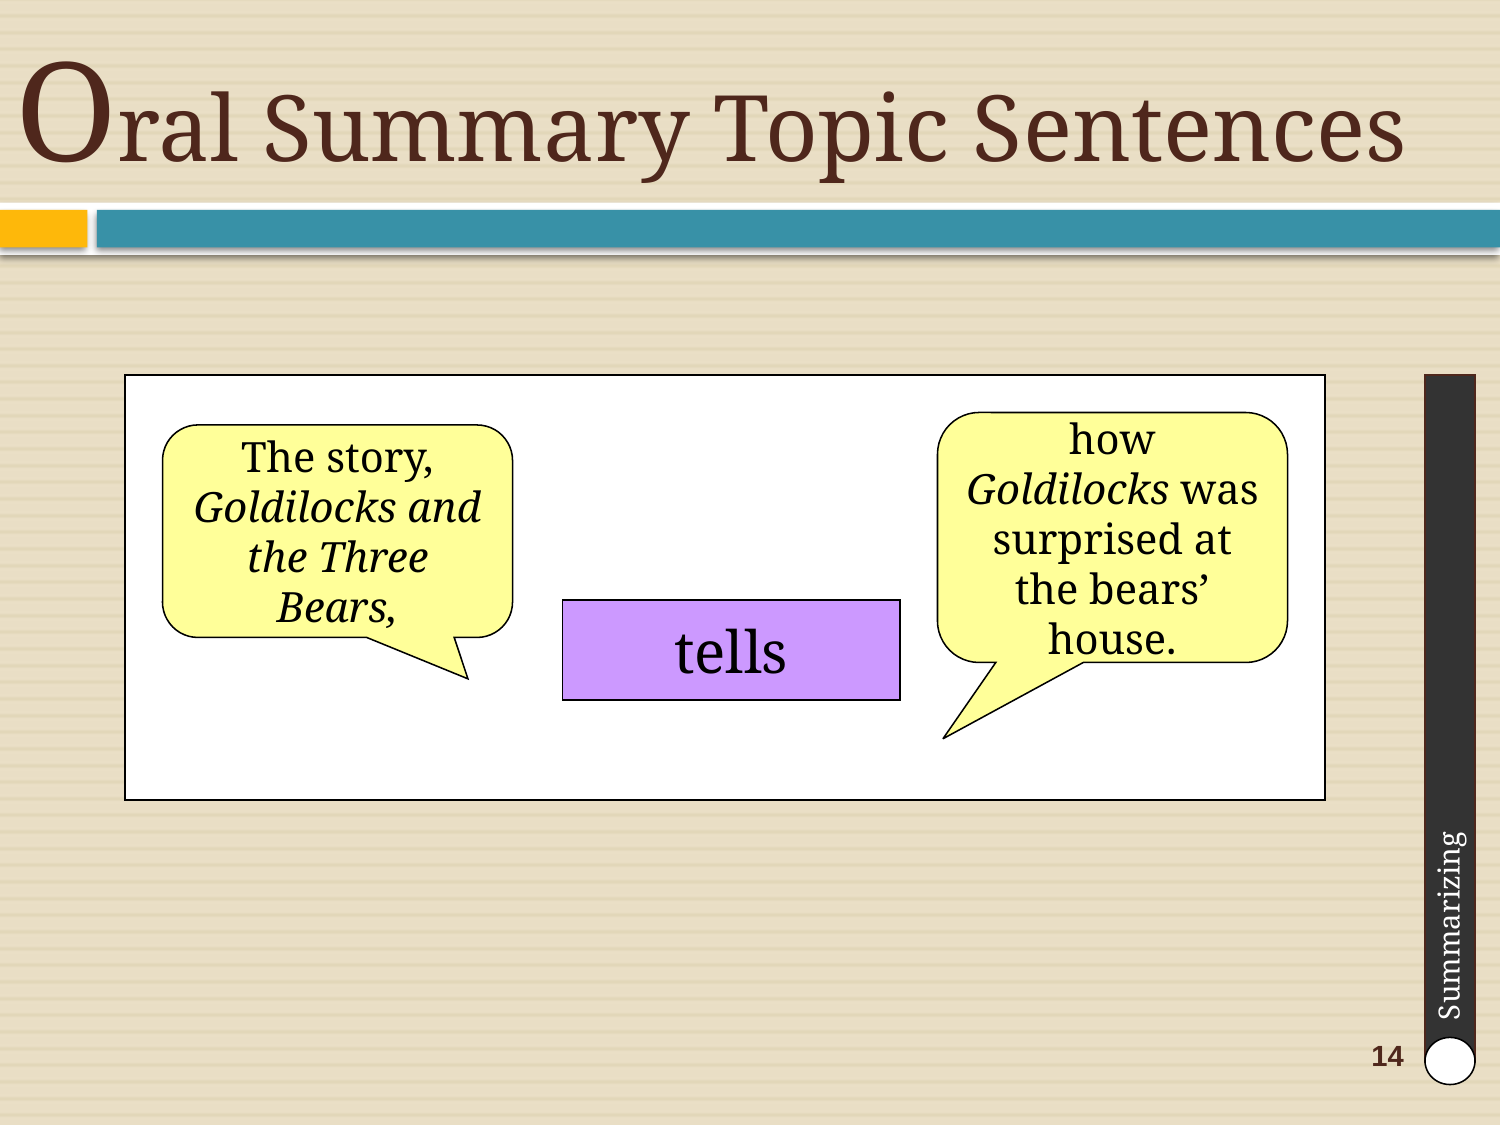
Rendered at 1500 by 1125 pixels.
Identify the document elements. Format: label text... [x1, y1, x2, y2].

text_box [124, 375, 1325, 800]
title Oral Summary Topic Sentences [0, 37, 1500, 176]
text_box The story, Goldilocks and the Three Bears, [162, 424, 513, 679]
text_box [1425, 1037, 1476, 1085]
text_box how Goldilocks was surprised at the bears’ house. [937, 412, 1288, 739]
text_box [1425, 374, 1475, 1054]
slide_number 14 [1012, 1015, 1419, 1094]
text_box Summarizing [1422, 399, 1473, 1035]
text_box tells [562, 600, 900, 700]
